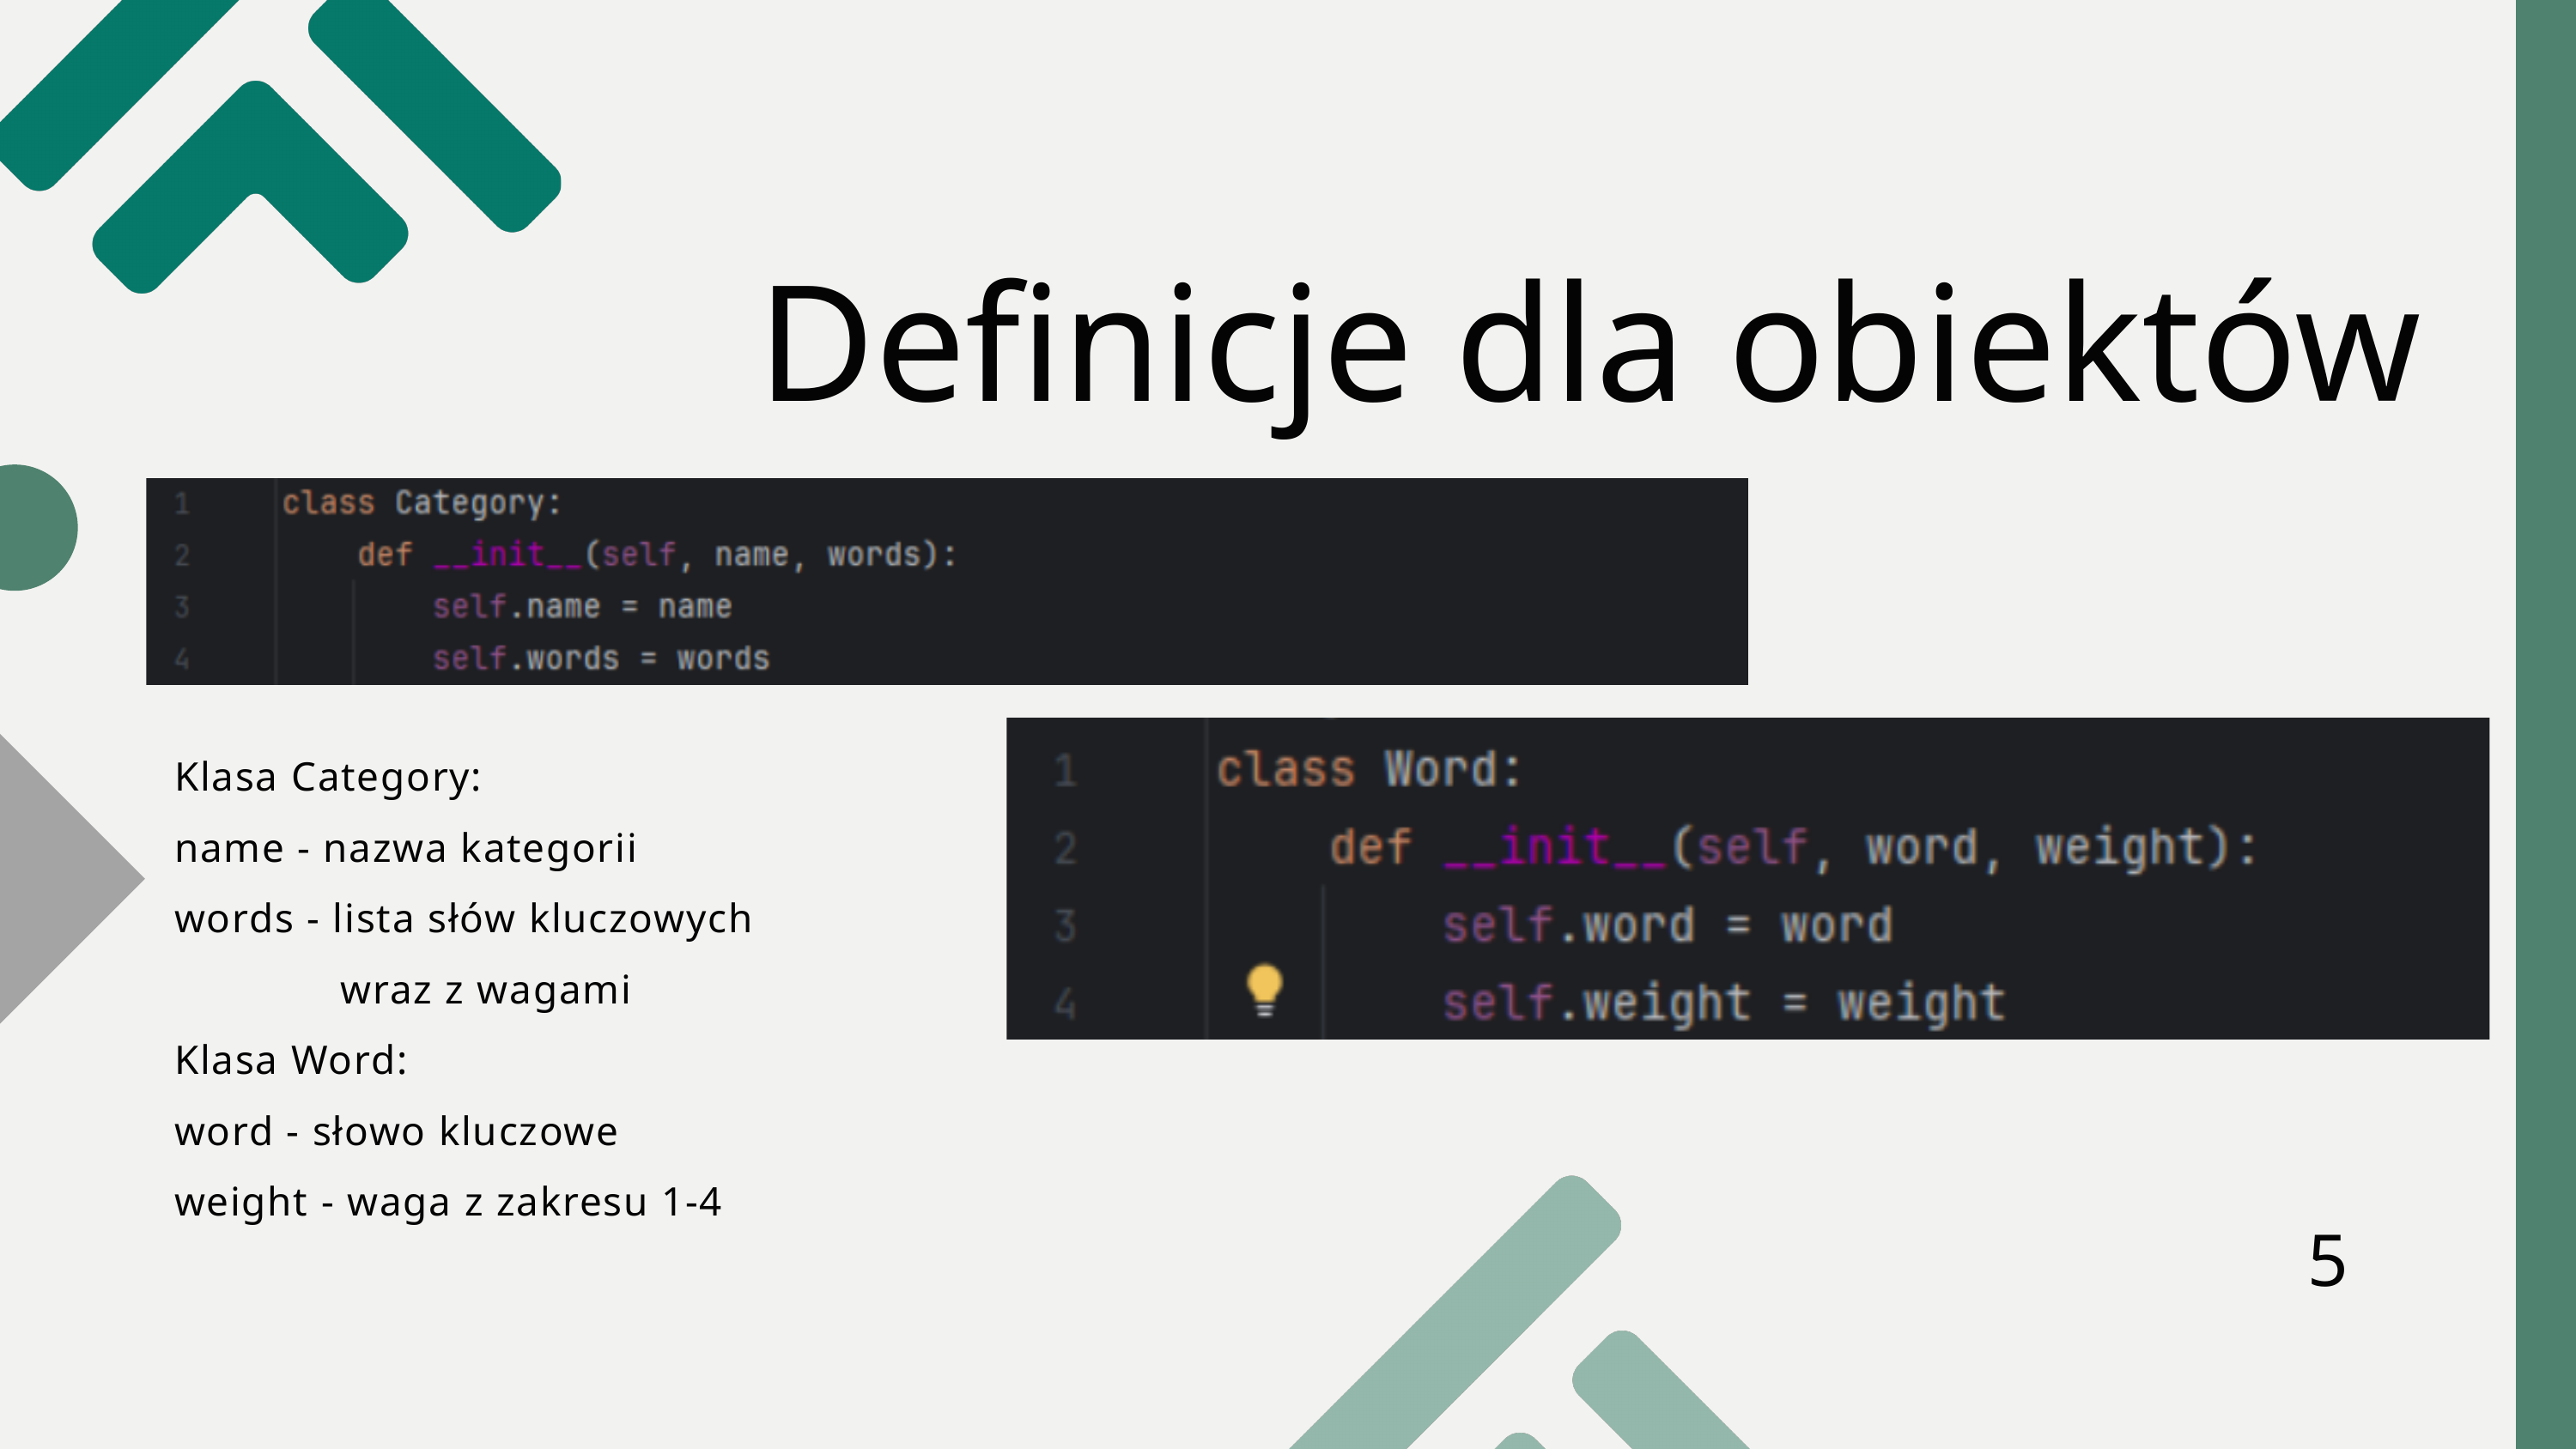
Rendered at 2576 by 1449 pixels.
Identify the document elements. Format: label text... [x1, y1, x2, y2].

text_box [0, 464, 78, 591]
text_box 5 [2275, 1200, 2380, 1300]
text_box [2515, 0, 2576, 1449]
text_box [0, 0, 562, 294]
text_box Klasa Category: name - nazwa kategorii words - lista słów kluczowych wraz z wagami Klasa Word: word - słowo kluczowe weight - waga z zakresu 1-4 [174, 728, 1007, 1224]
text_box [0, 661, 145, 1097]
text_box [1254, 1173, 1826, 1449]
text_box [1006, 718, 2490, 1040]
text_box [146, 478, 1748, 686]
text_box Definicje dla obiektów [353, 256, 2423, 434]
